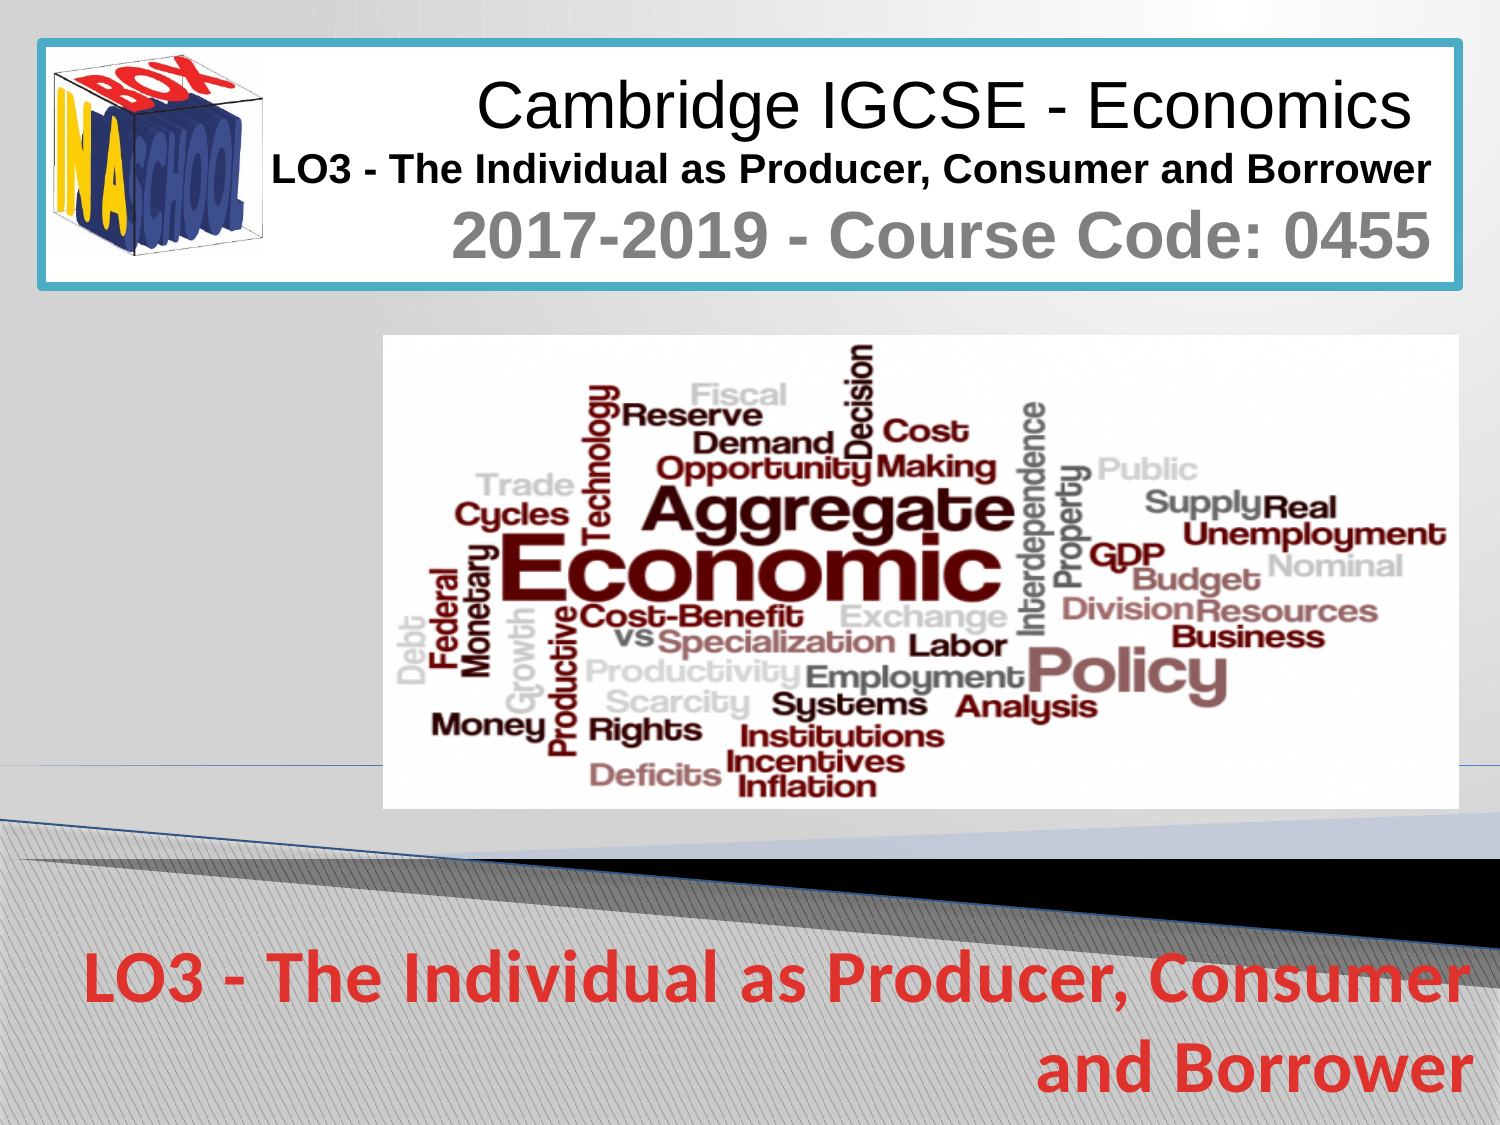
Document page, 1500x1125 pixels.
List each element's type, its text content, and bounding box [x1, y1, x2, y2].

text_box Cambridge IGCSE - Economics LO3 - The Individual as Producer, Consumer and Borrower 2017-2019 - Course Code: 0455 [88, 54, 1447, 280]
picture [1495, 951, 1500, 989]
picture [52, 54, 263, 256]
picture [383, 335, 1459, 809]
subtitle LO3 - The Individual as Producer, Consumer and Borrower [17, 920, 1495, 1047]
text_box [37, 38, 1463, 291]
picture [5, 859, 1136, 920]
